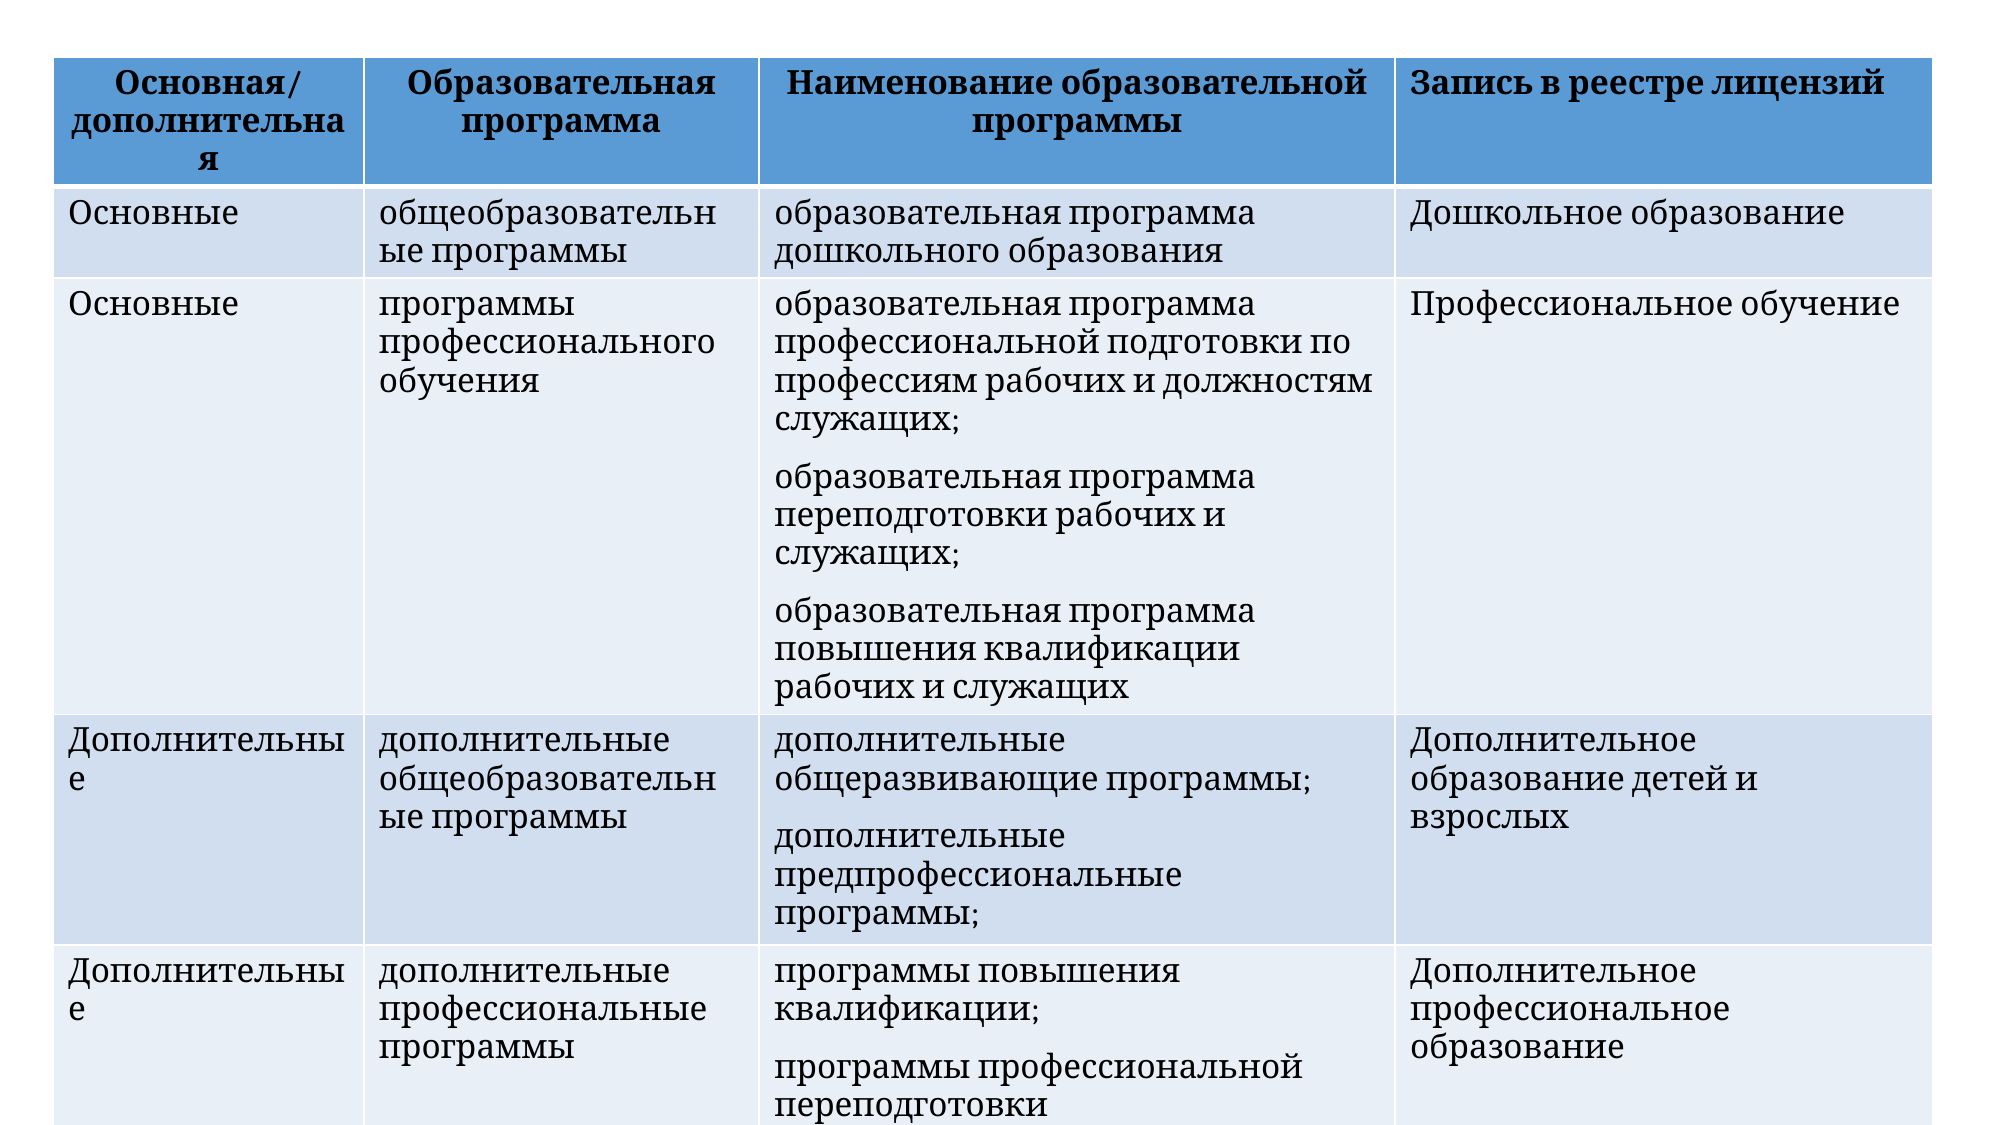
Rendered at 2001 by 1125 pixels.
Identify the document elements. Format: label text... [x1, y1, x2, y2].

table_cell общеобразовательные программы [365, 189, 758, 277]
table_cell Основные [54, 189, 363, 277]
table_cell программы профессионального обучения [365, 279, 758, 714]
table_cell программы повышения квалификации; программы профессиональной переподготовки [760, 946, 1394, 1125]
table_header Образовательная программа [365, 58, 758, 184]
table_cell Дополнительное образование детей и взрослых [1396, 715, 1932, 944]
table_header Наименование образовательной программы [760, 58, 1394, 184]
table_cell образовательная программа дошкольного образования [760, 189, 1394, 277]
table_header Запись в реестре лицензий [1396, 58, 1932, 184]
table_cell Дополнительное профессиональное образование [1396, 946, 1932, 1125]
table_cell дополнительные общеразвивающие программы; дополнительные предпрофессиональные программы; [760, 715, 1394, 944]
table_header Основная/ дополнительная [54, 58, 363, 184]
table_cell Профессиональное обучение [1396, 279, 1932, 714]
table_cell Дополнительные [54, 946, 363, 1125]
table_cell дополнительные общеобразовательные программы [365, 715, 758, 944]
table_cell дополнительные профессиональные программы [365, 946, 758, 1125]
table_cell Дополнительные [54, 715, 363, 944]
table_cell образовательная программа профессиональной подготовки по профессиям рабочих и должностям служащих; образовательная программа переподготовки рабочих и служащих; образовательная программа повышения квалификации рабочих и служащих [760, 279, 1394, 714]
table_cell Дошкольное образование [1396, 189, 1932, 277]
table_cell Основные [54, 279, 363, 714]
